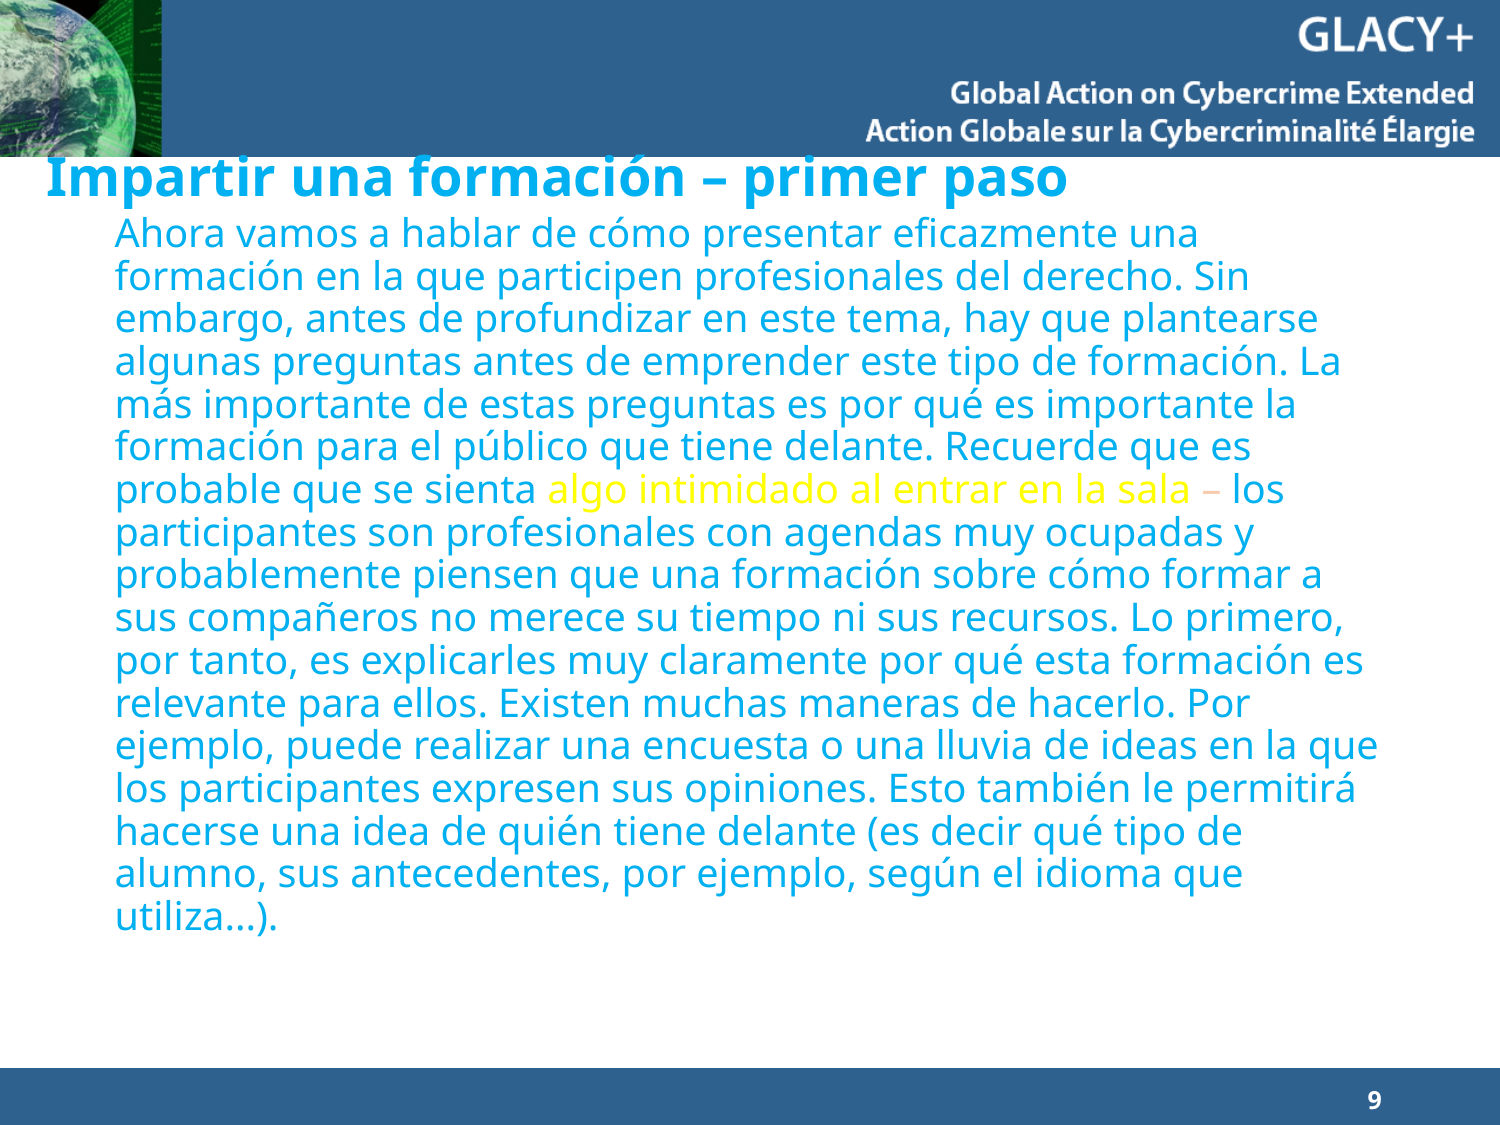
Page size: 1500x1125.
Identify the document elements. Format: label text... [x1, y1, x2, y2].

list Ahora vamos a hablar de cómo presentar eficazmente una formación en la que participen profesionales del derecho. Sin embargo, antes de profundizar en este tema, hay que plantearse algunas preguntas antes de emprender este tipo de formación. La más importante de estas preguntas es por qué es importante la formación para el público que tiene delante. Recuerde que es probable que se sienta algo intimidado al entrar en la sala – los participantes son profesionales con agendas muy ocupadas y probablemente piensen que una formación sobre cómo formar a sus compañeros no merece su tiempo ni sus recursos. Lo primero, por tanto, es explicarles muy claramente por qué esta formación es relevante para ellos. Existen muchas maneras de hacerlo. Por ejemplo, puede realizar una encuesta o una lluvia de ideas en la que los participantes expresen sus opiniones. Esto también le permitirá hacerse una idea de quién tiene delante (es decir qué tipo de alumno, sus antecedentes, por ejemplo, según el idioma que utiliza...). [42, 205, 1397, 920]
picture [0, 0, 1500, 157]
title Impartir una formación – primer paso [9, 75, 1397, 263]
slide_number 9 [1059, 1071, 1397, 1125]
